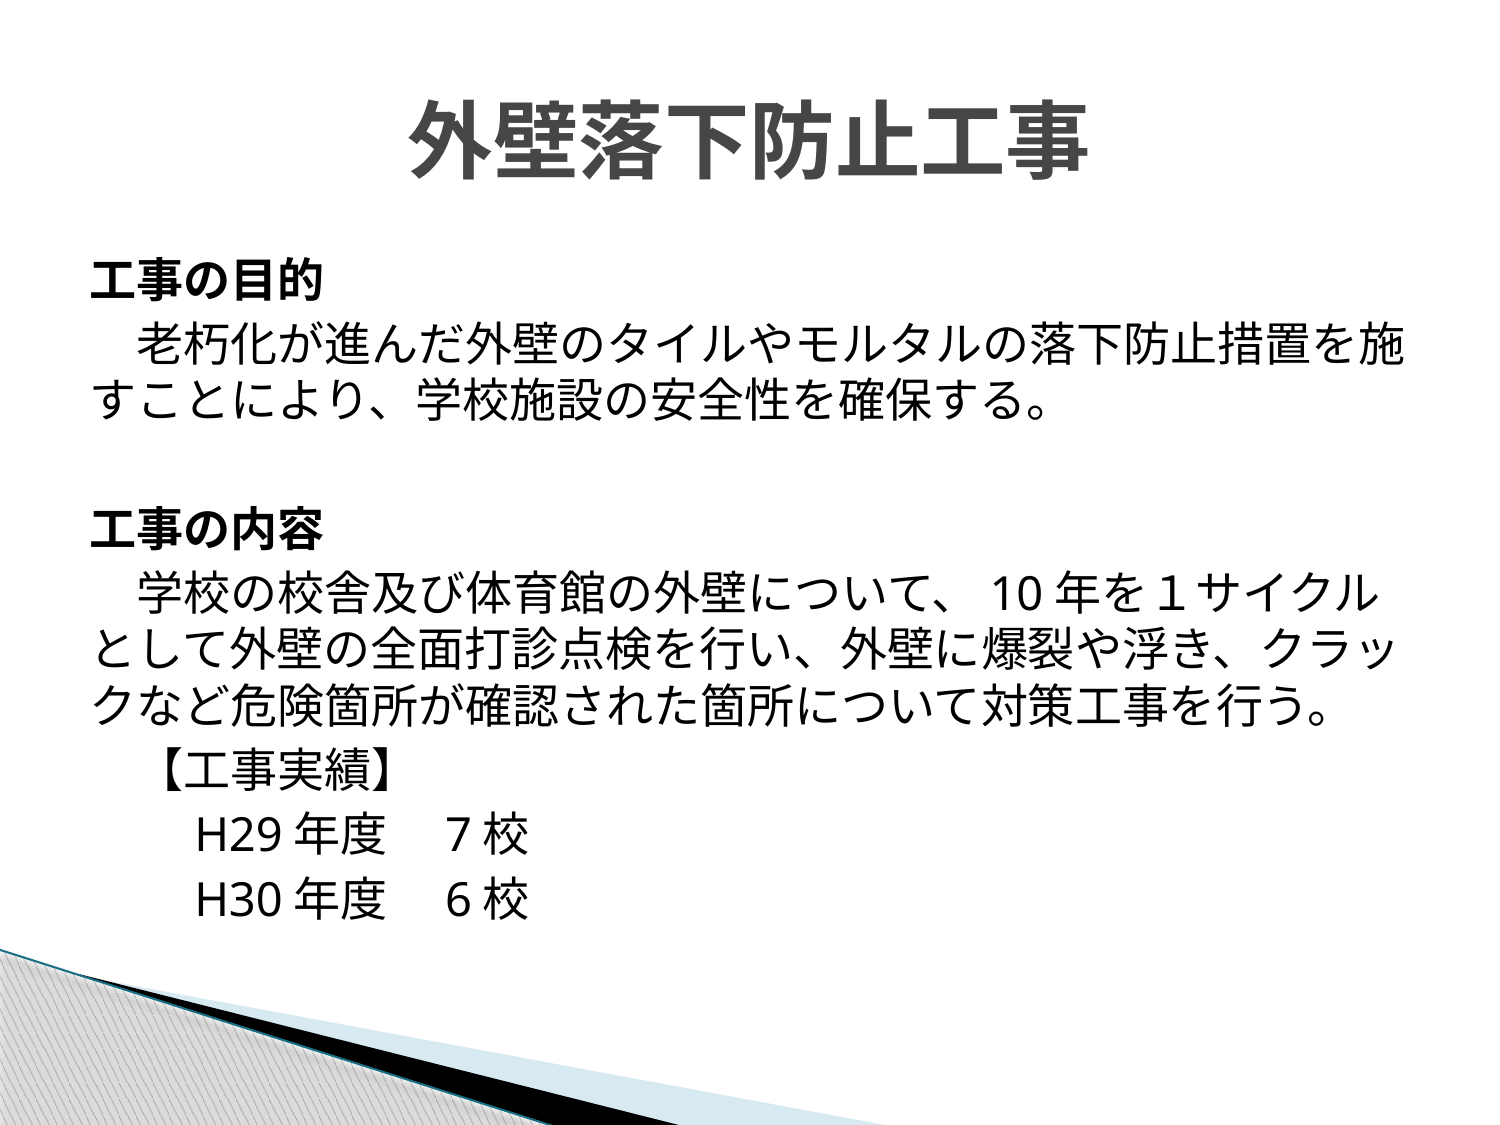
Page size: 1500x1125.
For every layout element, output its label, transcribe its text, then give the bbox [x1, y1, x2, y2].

list 工事の目的 老朽化が進んだ外壁のタイルやモルタルの落下防止措置を施すことにより、学校施設の安全性を確保する。 工事の内容 学校の校舎及び体育館の外壁について、10年を１サイクルとして外壁の全面打診点検を行い、外壁に爆裂や浮き、クラックなど危険箇所が確認された箇所について対策工事を行う。 【工事実績】 H29年度 7校 H30年度 6校 [75, 243, 1425, 986]
title 外壁落下防止工事 [75, 45, 1425, 233]
